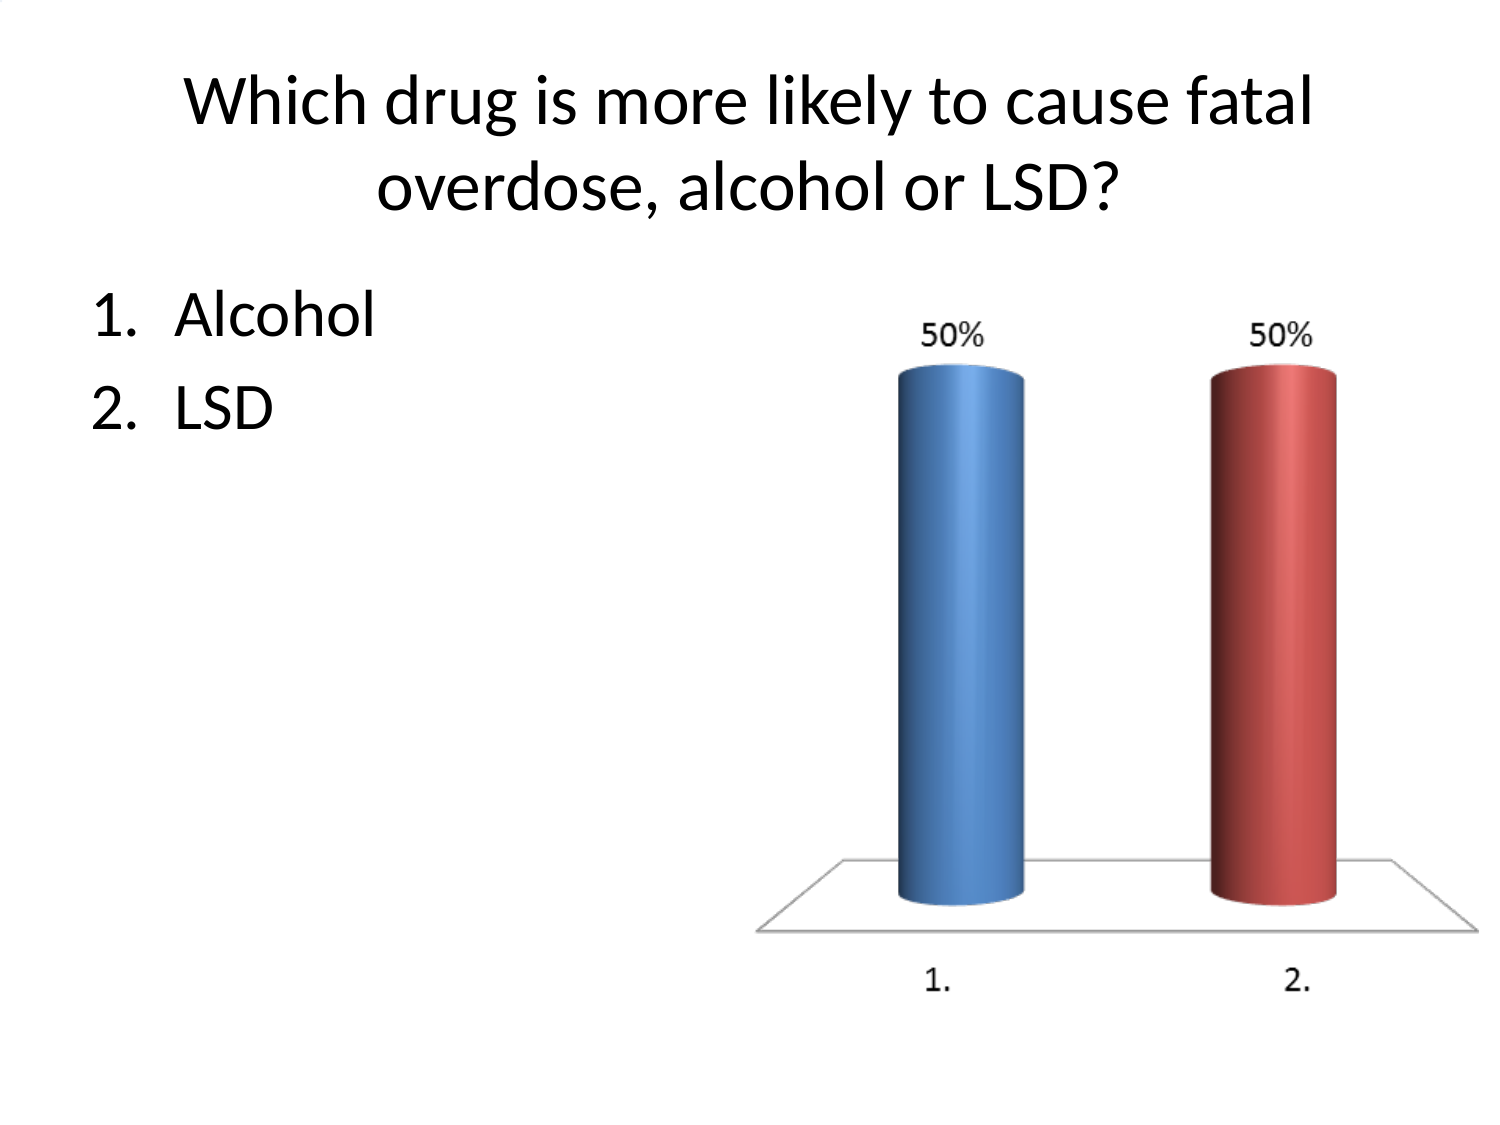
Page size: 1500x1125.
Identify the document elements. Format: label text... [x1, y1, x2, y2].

title Which drug is more likely to cause fatal overdose, alcohol or LSD? [75, 45, 1425, 233]
text_box [737, 269, 1492, 1117]
list Alcohol LSD [75, 262, 750, 1005]
